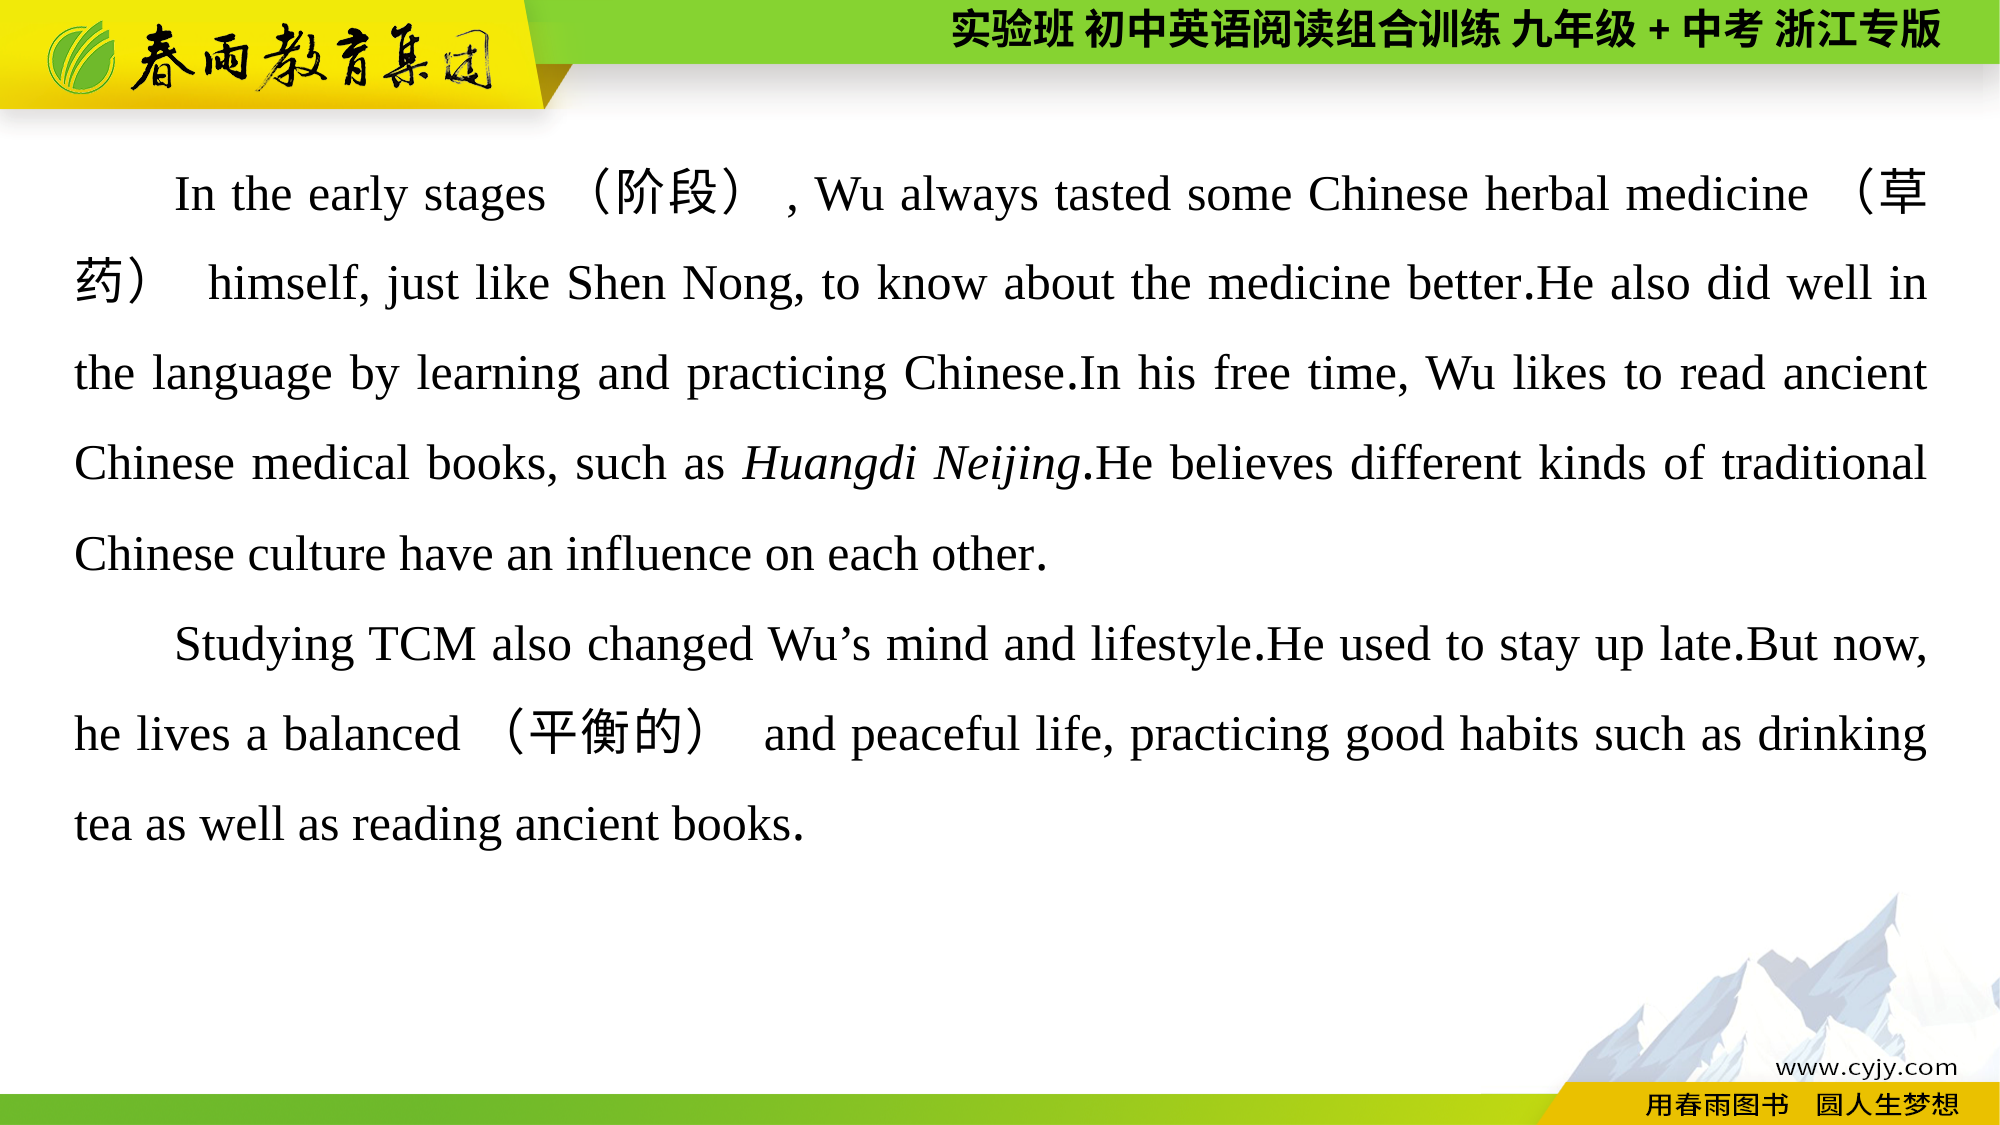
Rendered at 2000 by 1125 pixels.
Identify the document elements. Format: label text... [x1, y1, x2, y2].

picture [0, 0, 2000, 1125]
list In the early stages（阶段）, Wu always tasted some Chinese herbal medicine（草药） himself, just like Shen Nong, to know about the medicine better.He also did well in the language by learning and practicing Chinese.In his free time, Wu likes to read ancient Chinese medical books, such as Huangdi Neijing.He believes different kinds of traditional Chinese culture have an influence on each other. Studying TCM also changed Wu’s mind and lifestyle.He used to stay up late.But now, he lives a balanced（平衡的） and peaceful life, practicing good habits such as drinking tea as well as reading ancient books. [59, 122, 1944, 865]
